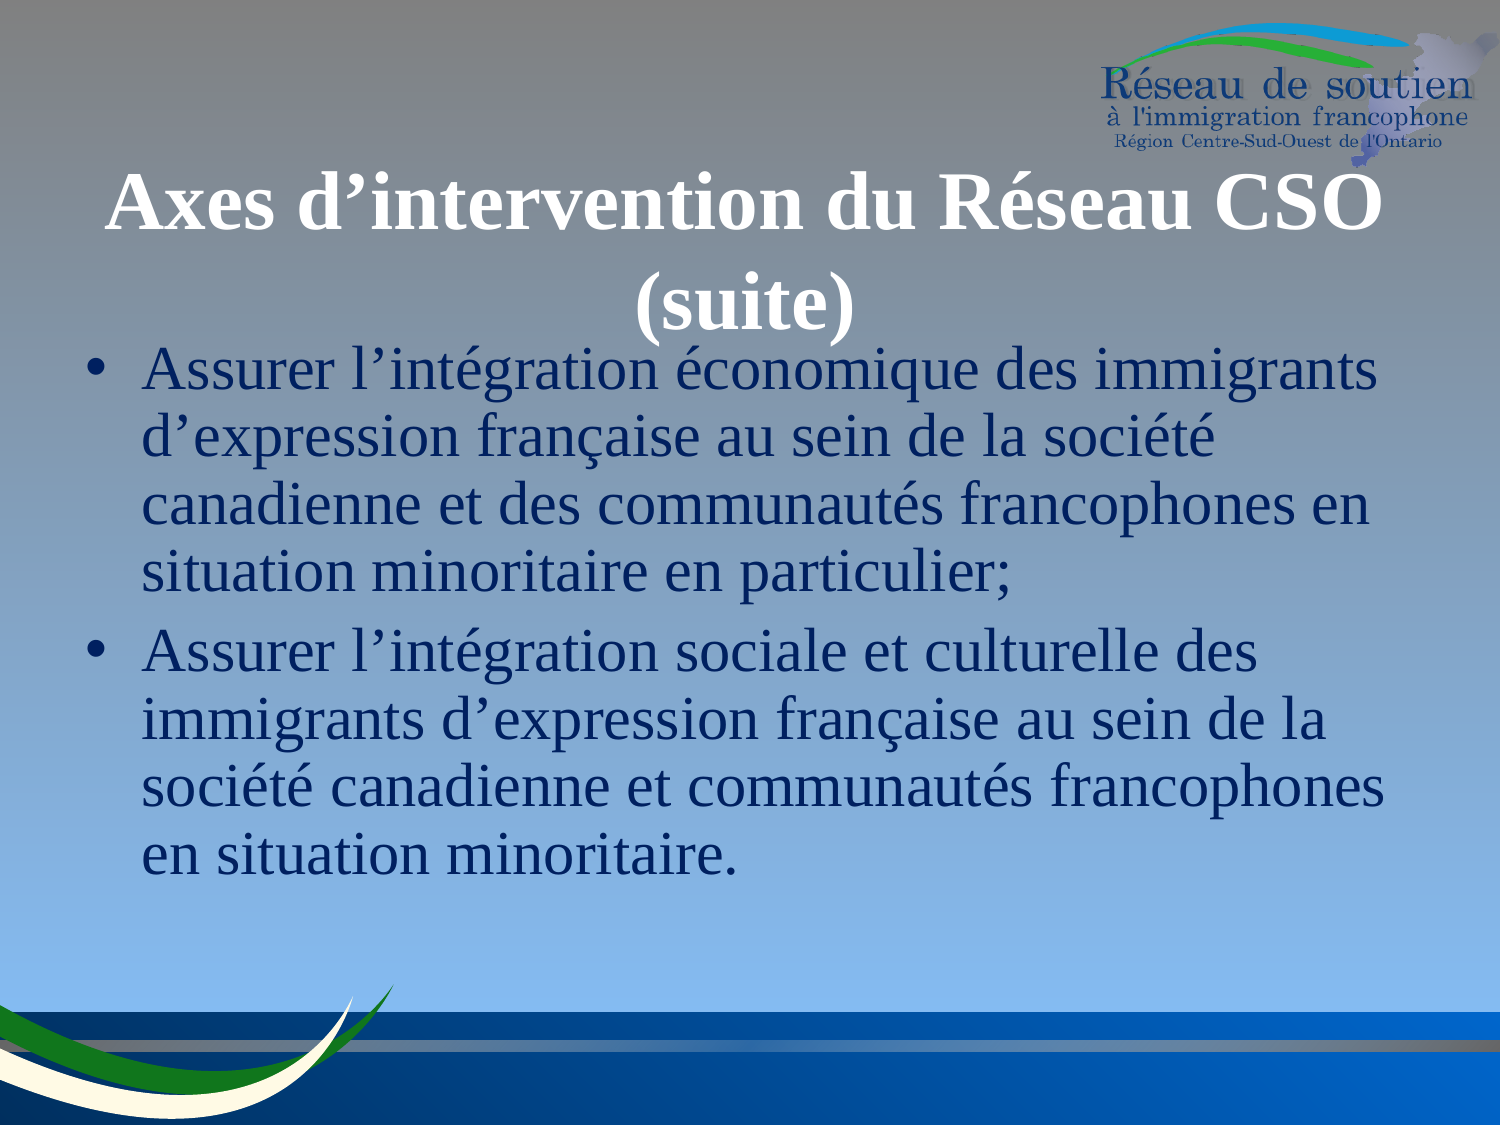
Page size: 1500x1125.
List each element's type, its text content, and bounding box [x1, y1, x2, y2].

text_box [398, 1012, 1500, 1125]
title Axes d’intervention du Réseau CSO (suite) [70, 152, 1421, 341]
list Assurer l’intégration économique des immigrants d’expression française au sein de la société canadienne et des communautés francophones en situation minoritaire en particulier; Assurer l’intégration sociale et culturelle des immigrants d’expression française au sein de la société canadienne et communautés francophones en situation minoritaire. [70, 341, 1421, 985]
picture [1101, 23, 1500, 169]
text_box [0, 984, 394, 1125]
